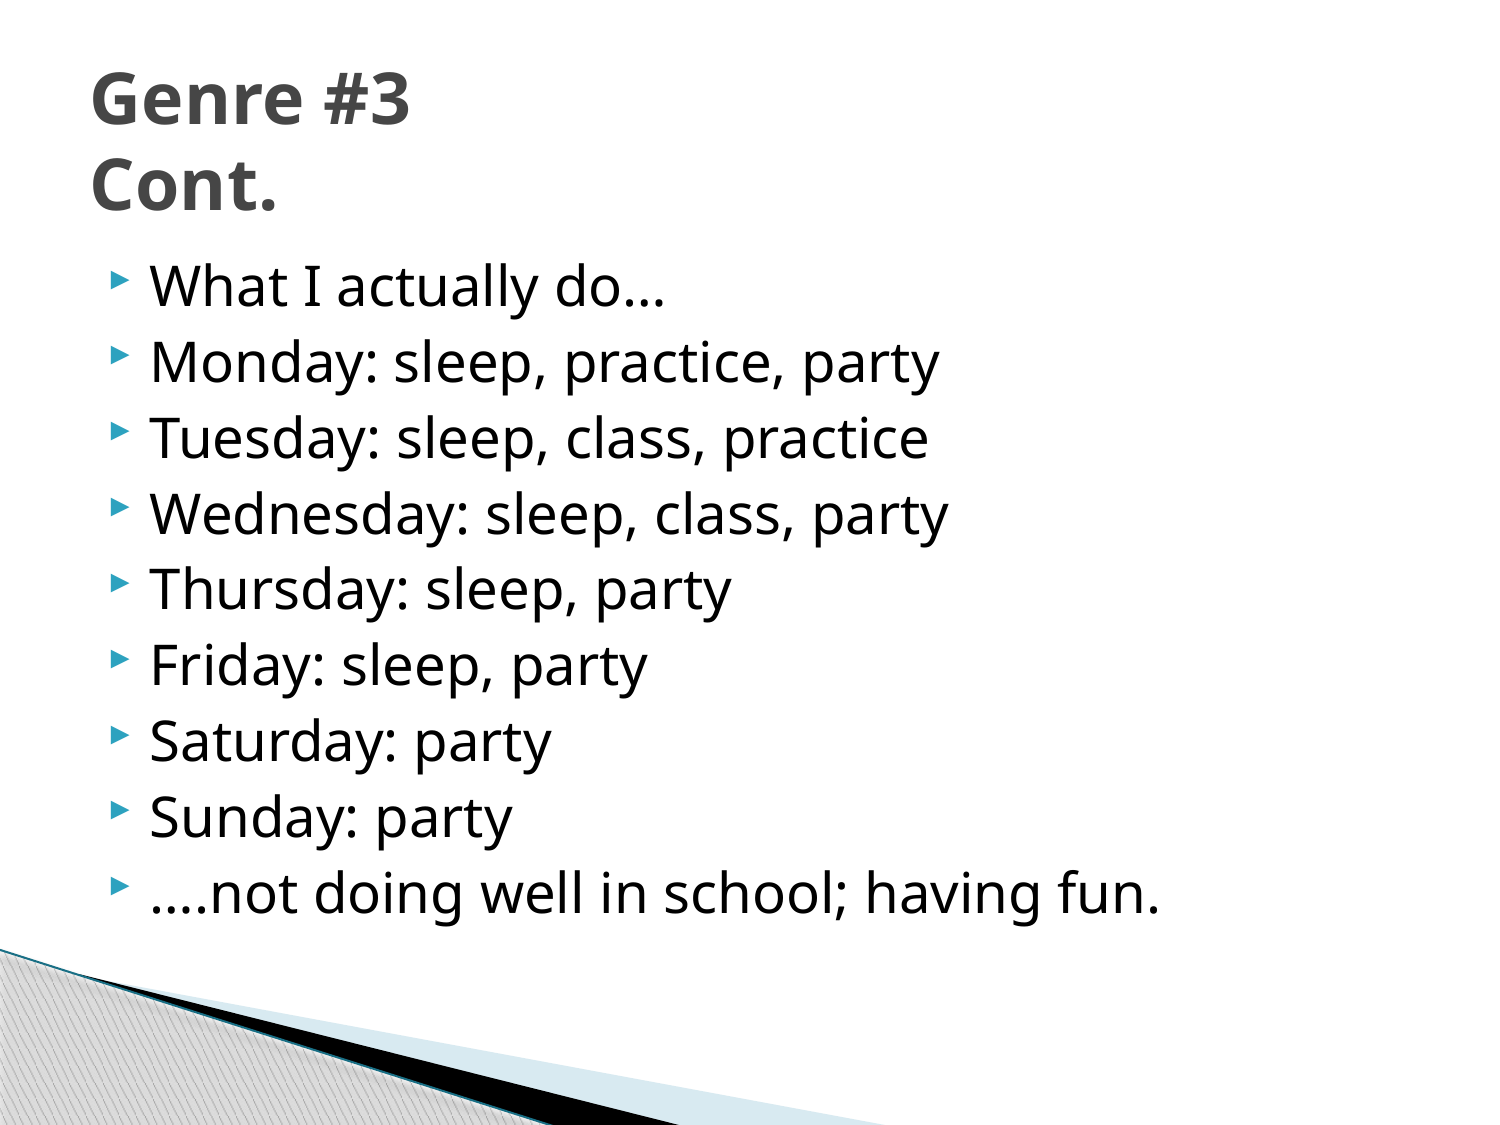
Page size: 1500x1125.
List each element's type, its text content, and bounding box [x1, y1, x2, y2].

title Genre #3 Cont. [75, 45, 1425, 233]
list What I actually do… Monday: sleep, practice, party Tuesday: sleep, class, practice Wednesday: sleep, class, party Thursday: sleep, party Friday: sleep, party Saturday: party Sunday: party ….not doing well in school; having fun. [75, 243, 1425, 986]
